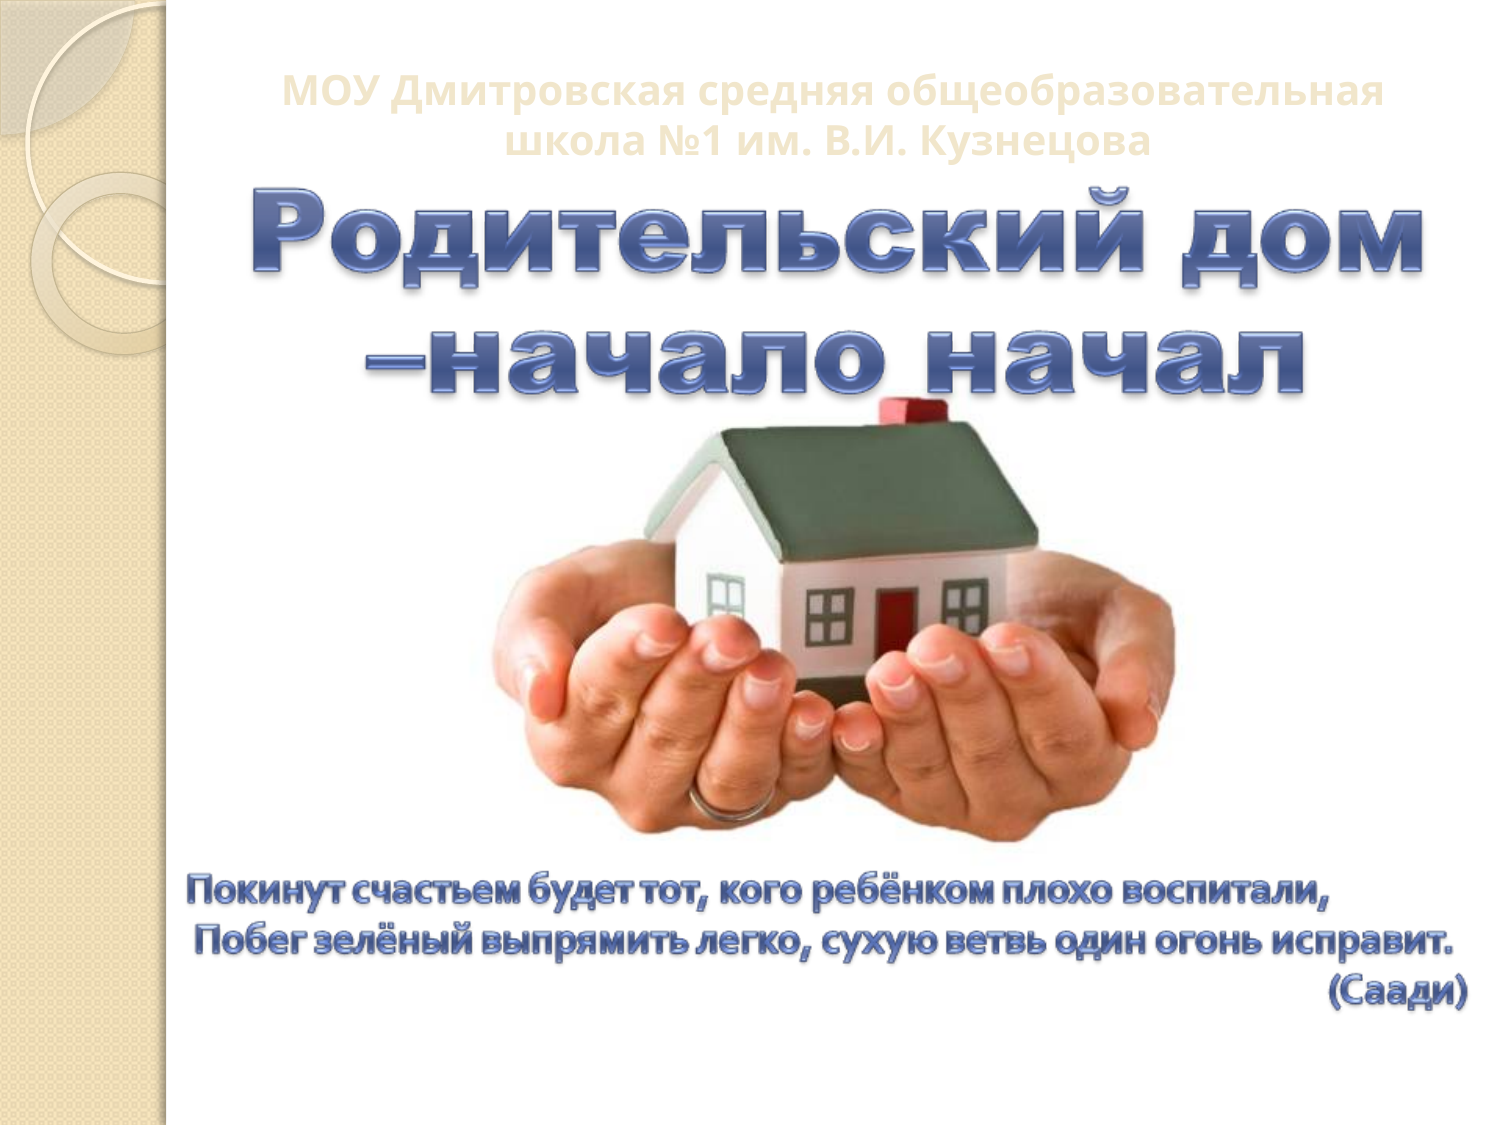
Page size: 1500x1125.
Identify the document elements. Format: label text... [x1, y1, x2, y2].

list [166, 123, 1500, 562]
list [395, 573, 1247, 843]
title МОУ Дмитровская средняя общеобразовательная школа №1 им. В.И. Кузнецова [218, 42, 1449, 120]
picture [152, 845, 1500, 1026]
